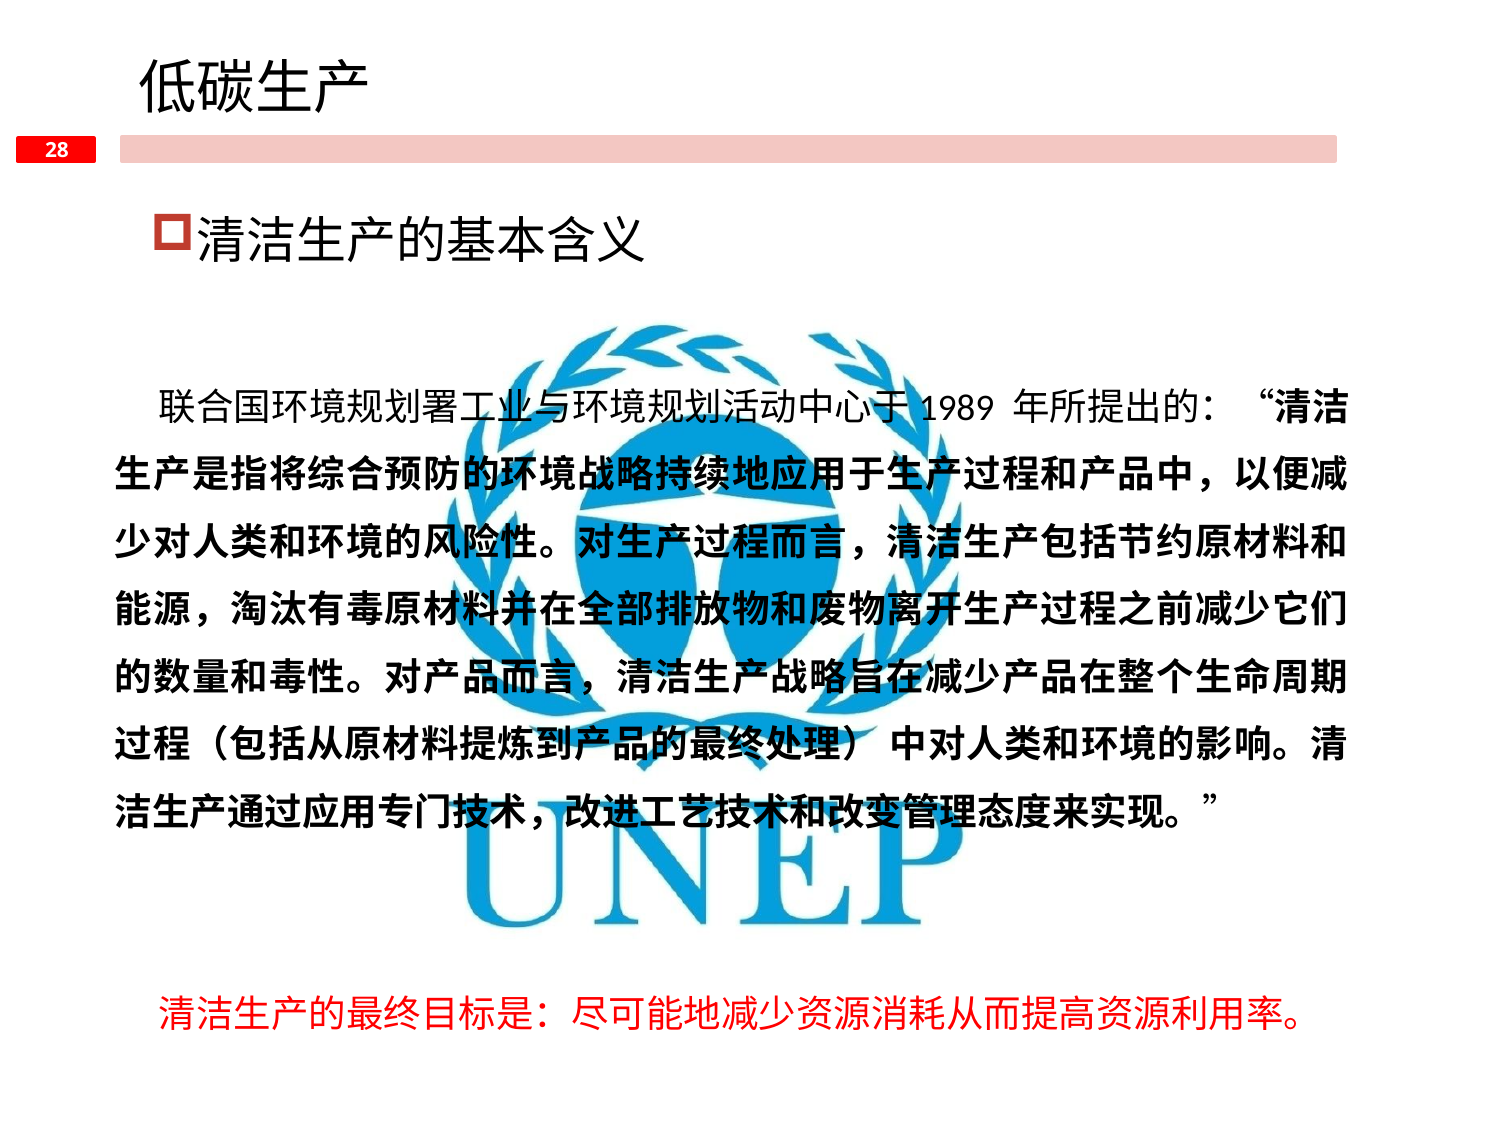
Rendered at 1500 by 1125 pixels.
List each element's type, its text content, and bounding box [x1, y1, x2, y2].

text_box 清洁生产的基本含义 [135, 201, 1120, 295]
text_box 联合国环境规划署工业与环境规划活动中心于1989 年所提出的：“清洁生产是指将综合预防的环境战略持续地应用于生产过程和产品中，以便减少对人类和环境的风险性。对生产过程而言，清洁生产包括节约原材料和能源，淘汰有毒原材料并在全部排放物和废物离开生产过程之前减少它们的数量和毒性。对产品而言，清洁生产战略旨在减少产品在整个生命周期过程（包括从原材料提炼到产品的最终处理） 中对人类和环境的影响。清洁生产通过应用专门技术，改进工艺技术和改变管理态度来实现。” 清洁生产的最终目标是：尽可能地减少资源消耗从而提高资源利用率。 [100, 352, 1365, 1116]
text_box [17, 129, 97, 189]
text_box 低碳生产 [123, 42, 958, 128]
picture [383, 272, 1023, 964]
